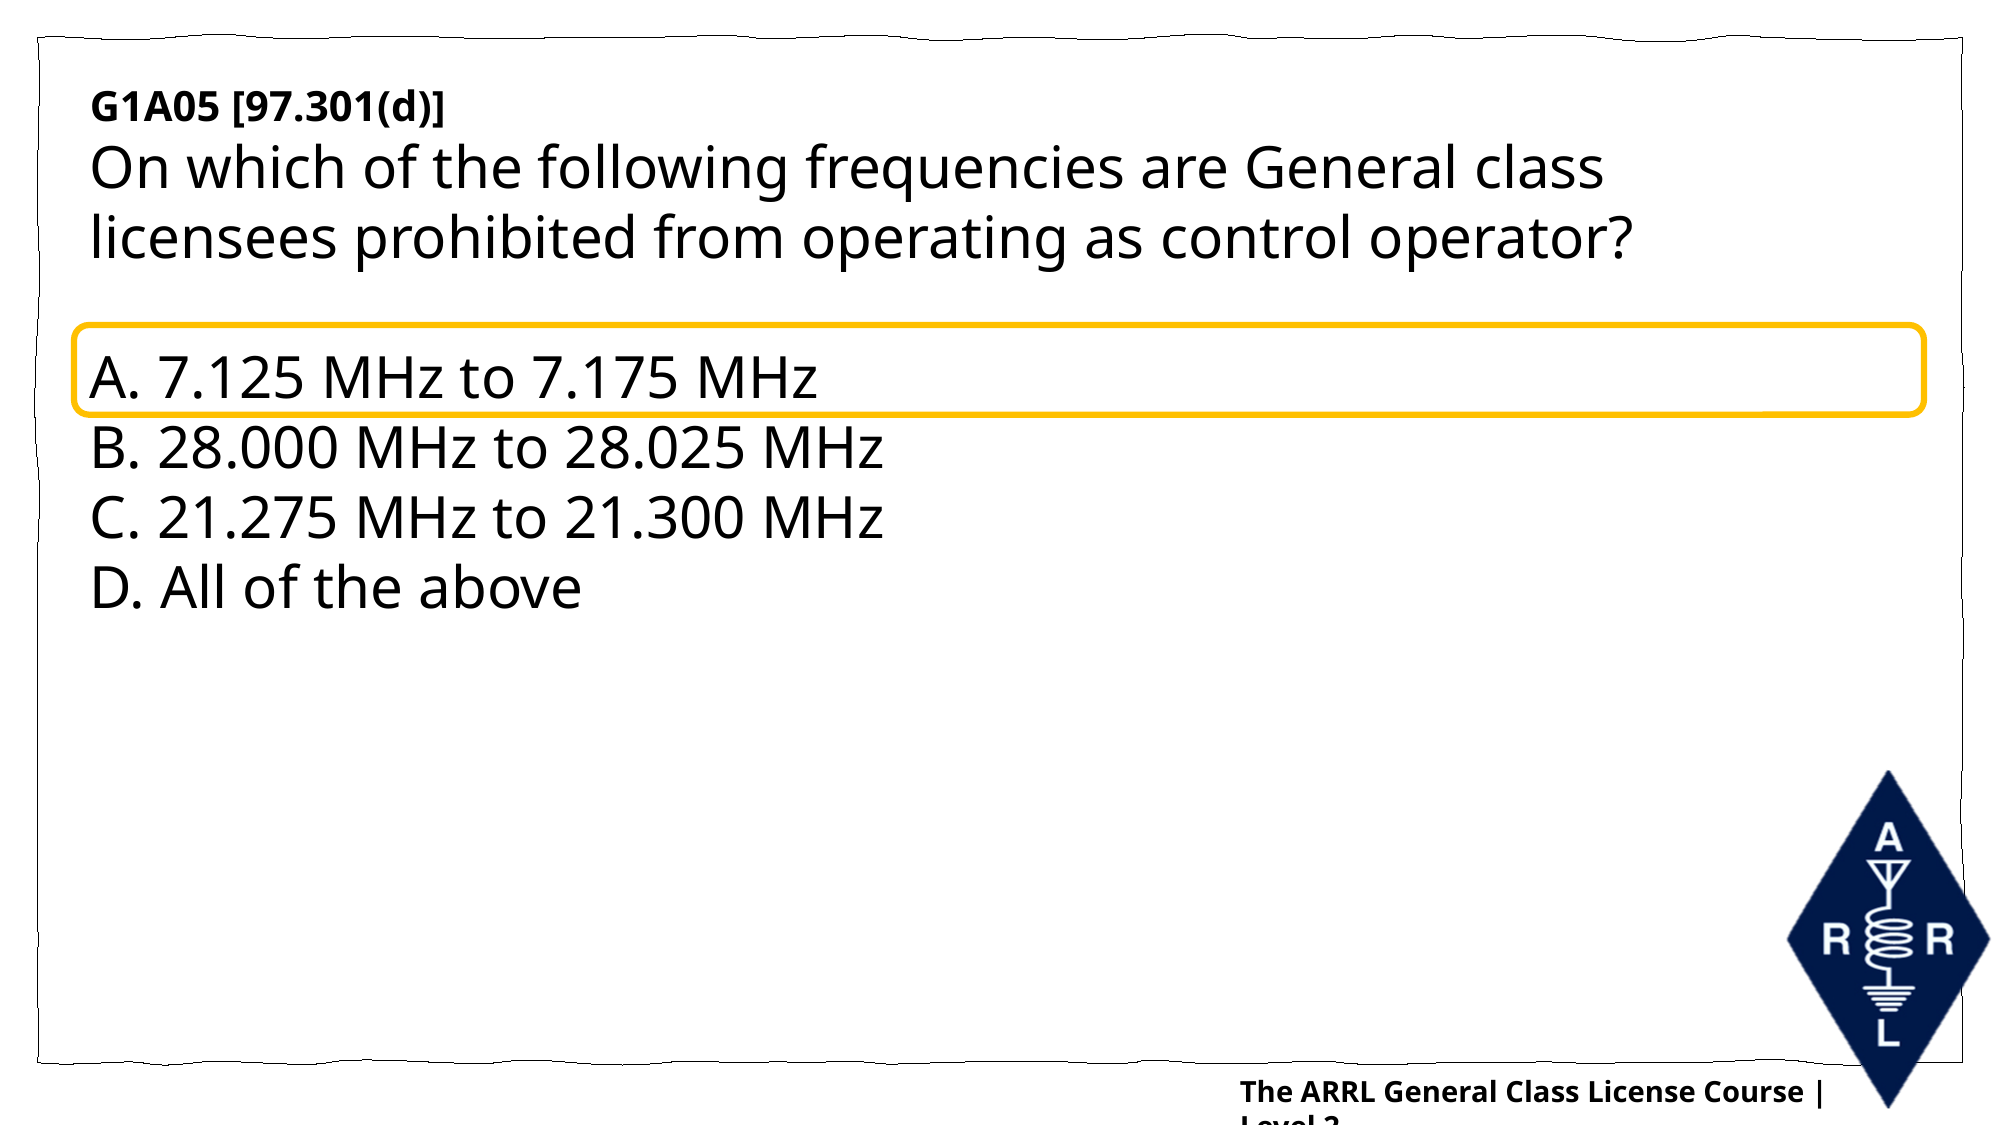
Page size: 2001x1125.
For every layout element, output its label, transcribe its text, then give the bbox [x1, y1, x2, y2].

text_box G1A05 [97.301(d)] On which of the following frequencies are General class licensees prohibited from operating as control operator? A. 7.125 MHz to 7.175 MHz B. 28.000 MHz to 28.025 MHz C. 21.275 MHz to 21.300 MHz D. All of the above [75, 72, 1850, 330]
text_box [72, 323, 1926, 416]
text_box G1A05 [97.301(d)] On which of the following frequencies are General class licensees prohibited from operating as control operator? A. 7.125 MHz to 7.175 MHz B. 28.000 MHz to 28.025 MHz C. 21.275 MHz to 21.300 MHz D. All of the above [75, 409, 1850, 628]
picture [1773, 752, 1999, 1125]
